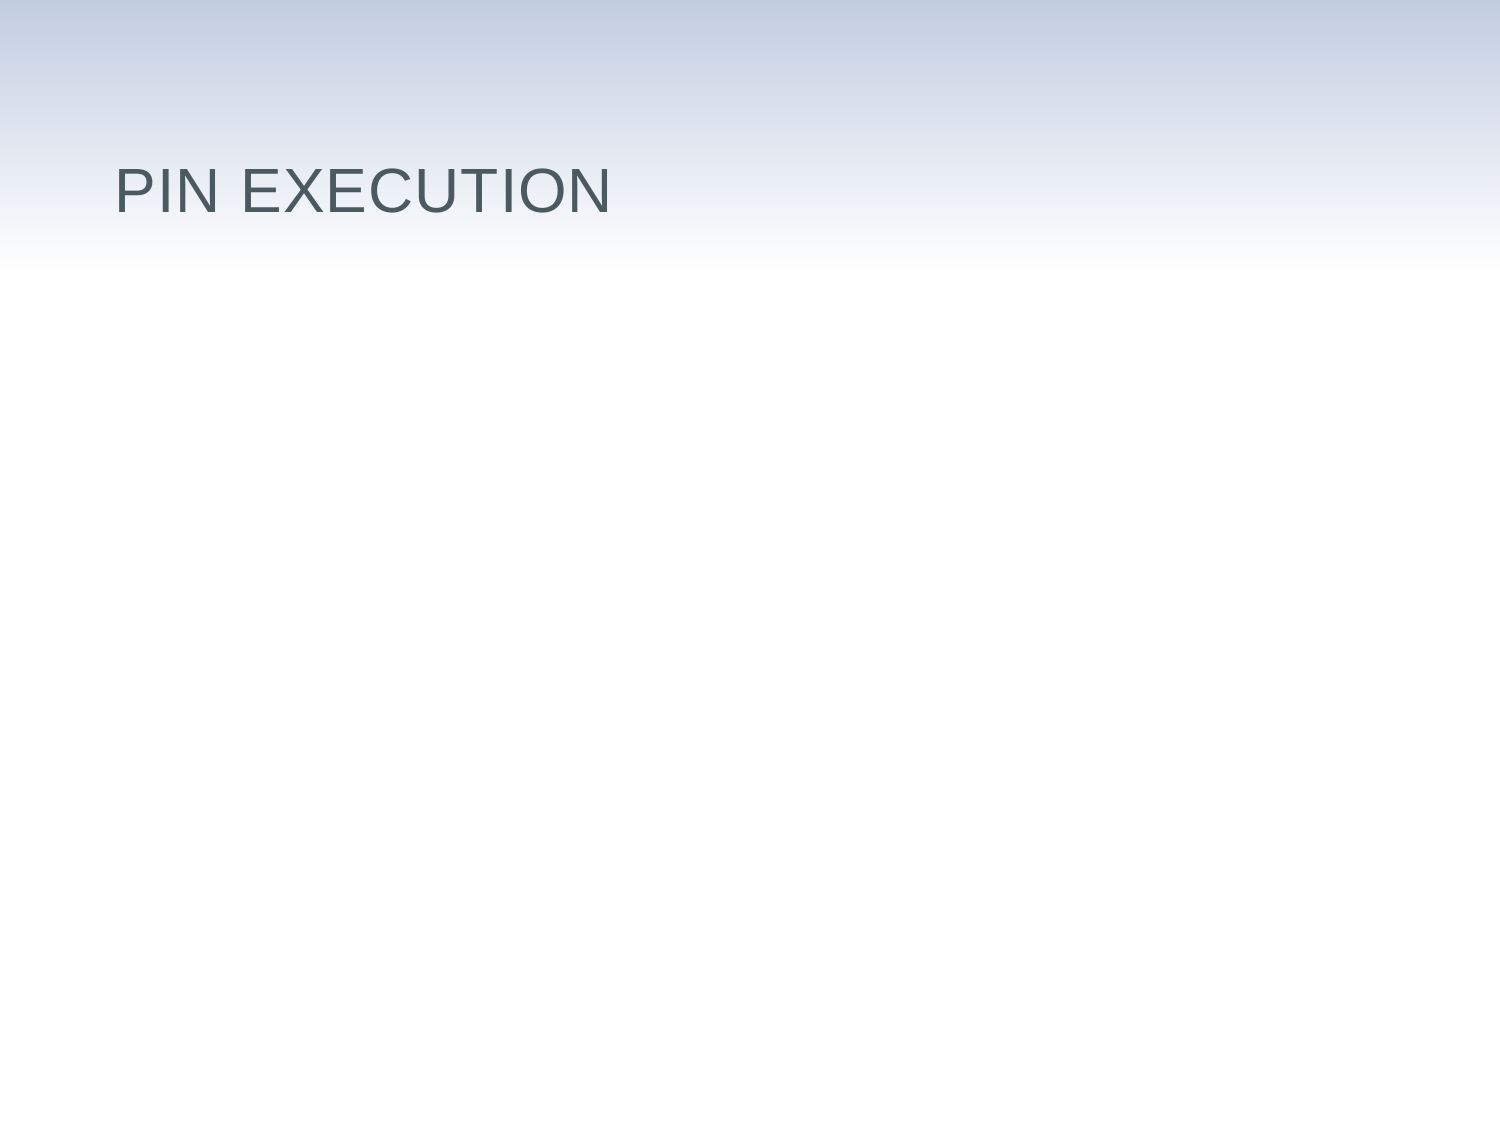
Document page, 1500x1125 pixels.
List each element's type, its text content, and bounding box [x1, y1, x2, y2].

title PIN execution [99, 45, 1400, 233]
